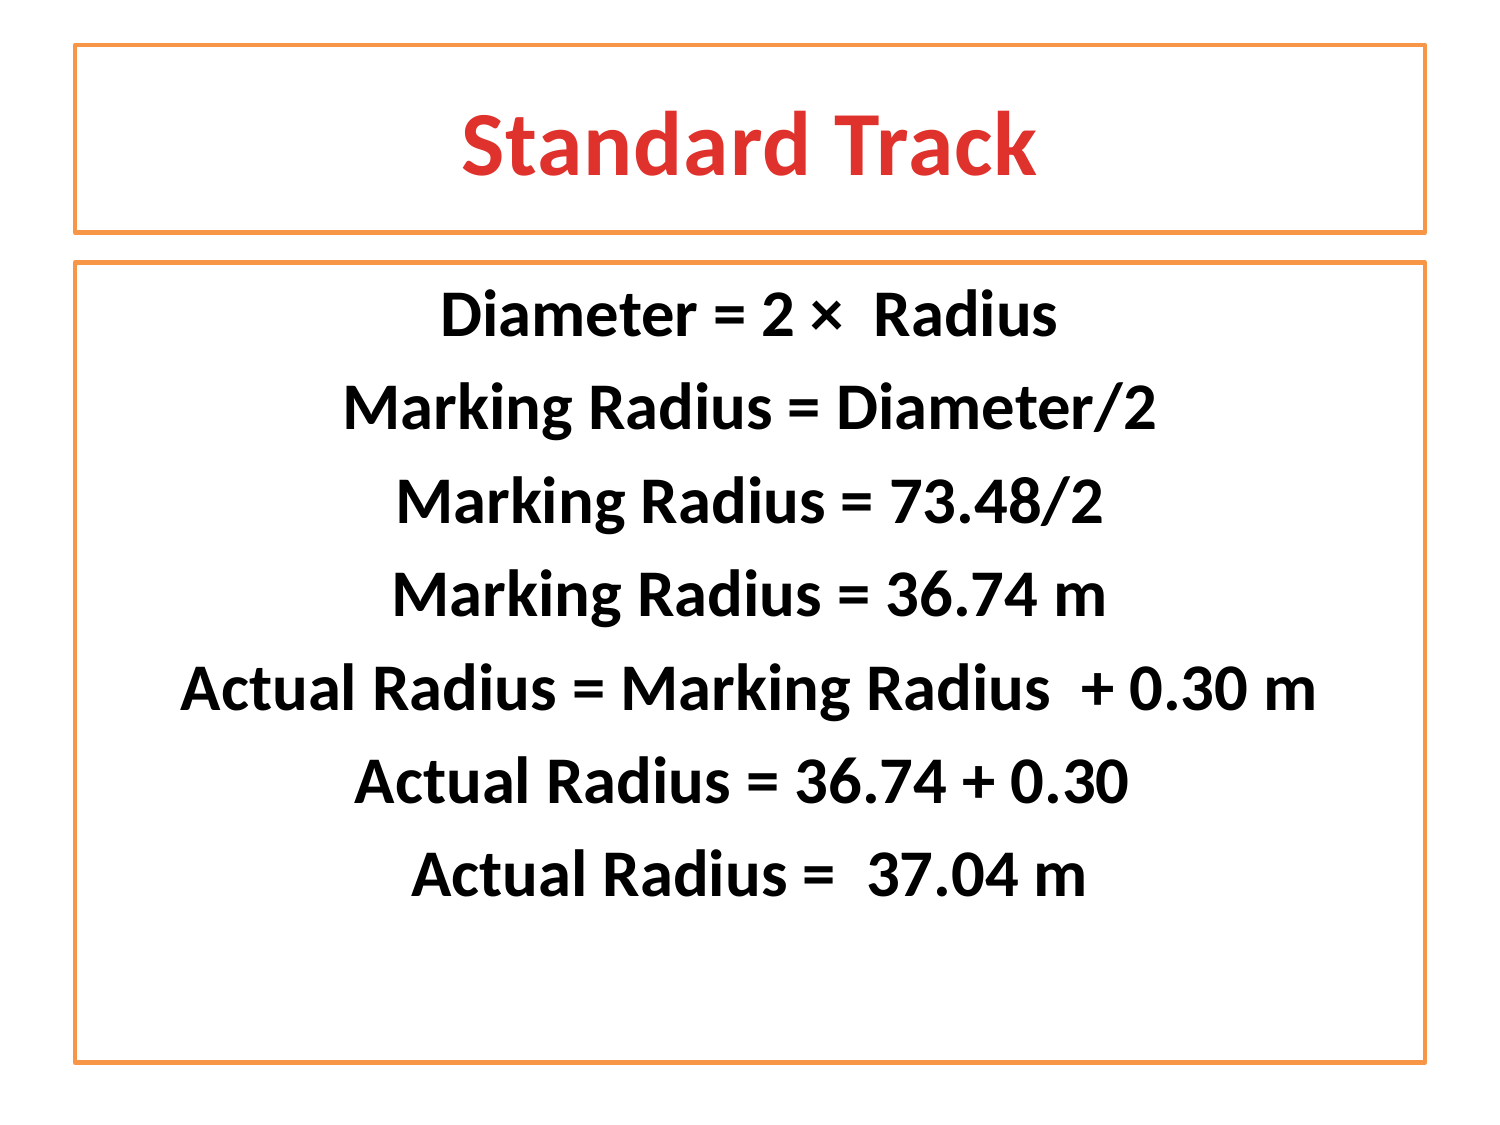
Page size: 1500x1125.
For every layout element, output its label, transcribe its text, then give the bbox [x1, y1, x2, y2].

list Diameter = 2 × Radius Marking Radius = Diameter/2 Marking Radius = 73.48/2 Marking Radius = 36.74 m Actual Radius = Marking Radius + 0.30 m Actual Radius = 36.74 + 0.30 Actual Radius = 37.04 m [73, 260, 1427, 1065]
title Standard Track [73, 43, 1427, 235]
